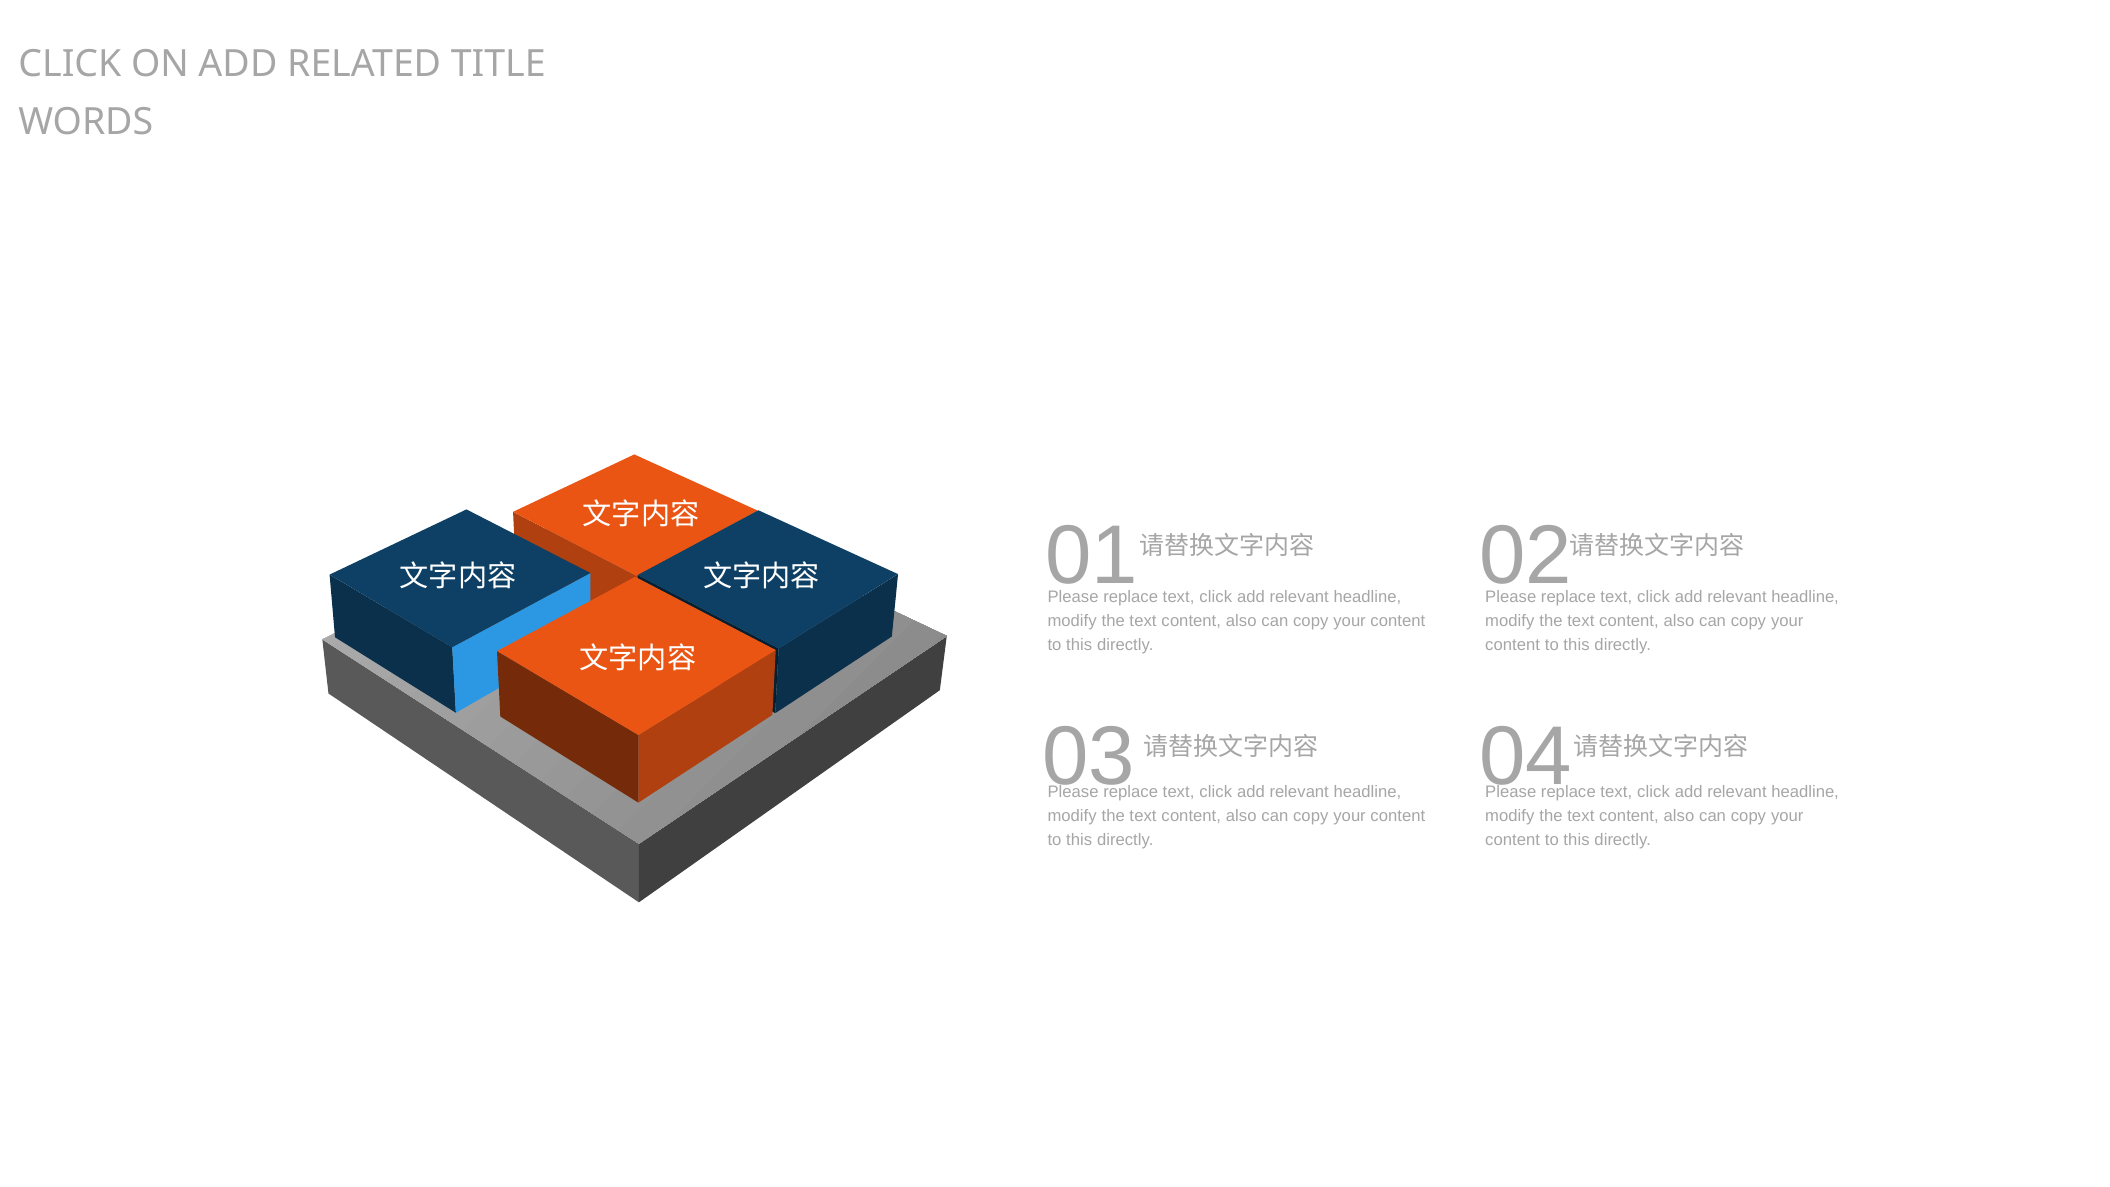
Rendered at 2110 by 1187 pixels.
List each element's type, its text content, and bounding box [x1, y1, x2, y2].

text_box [1478, 681, 1860, 848]
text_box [1041, 681, 1430, 848]
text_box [1478, 480, 1860, 652]
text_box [1045, 480, 1430, 652]
text_box CLICK ON ADD RELATED TITLE WORDS [3, 18, 595, 150]
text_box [513, 454, 758, 576]
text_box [322, 486, 947, 903]
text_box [637, 510, 898, 714]
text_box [497, 576, 776, 803]
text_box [329, 509, 591, 713]
